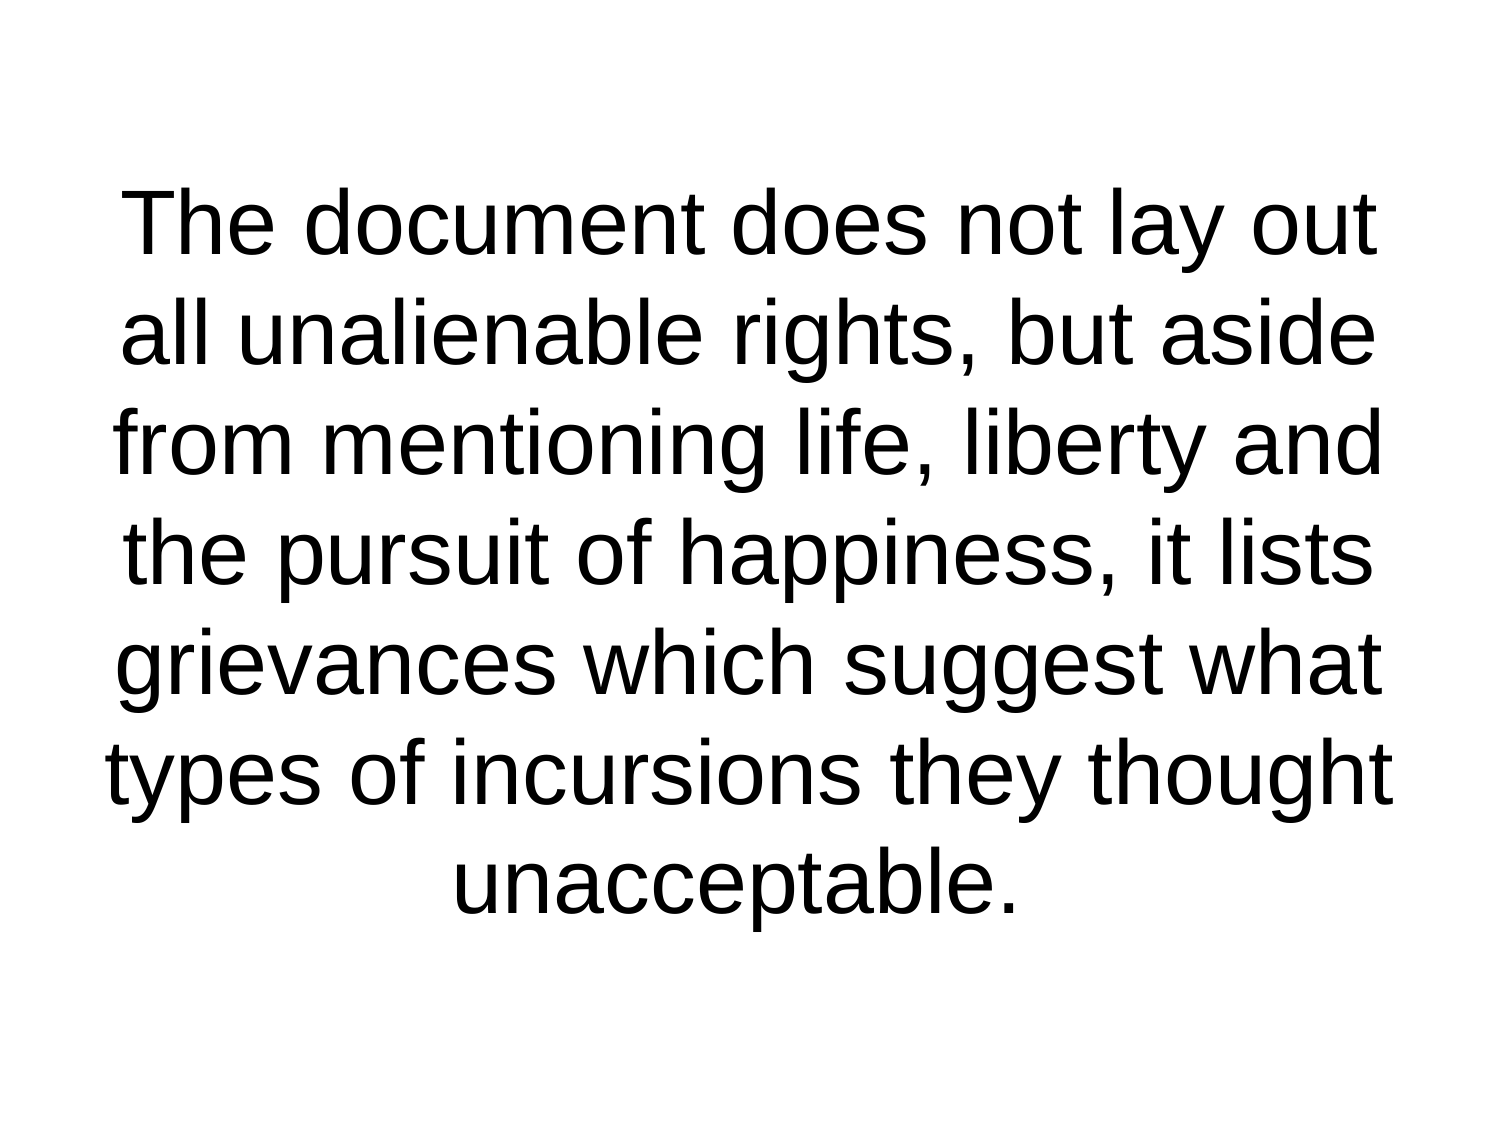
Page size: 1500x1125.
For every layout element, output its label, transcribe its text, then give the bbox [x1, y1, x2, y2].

title The document does not lay out all unalienable rights, but aside from mentioning life, liberty and the pursuit of happiness, it lists grievances which suggest what types of incursions they thought unacceptable. [74, 44, 1426, 1051]
